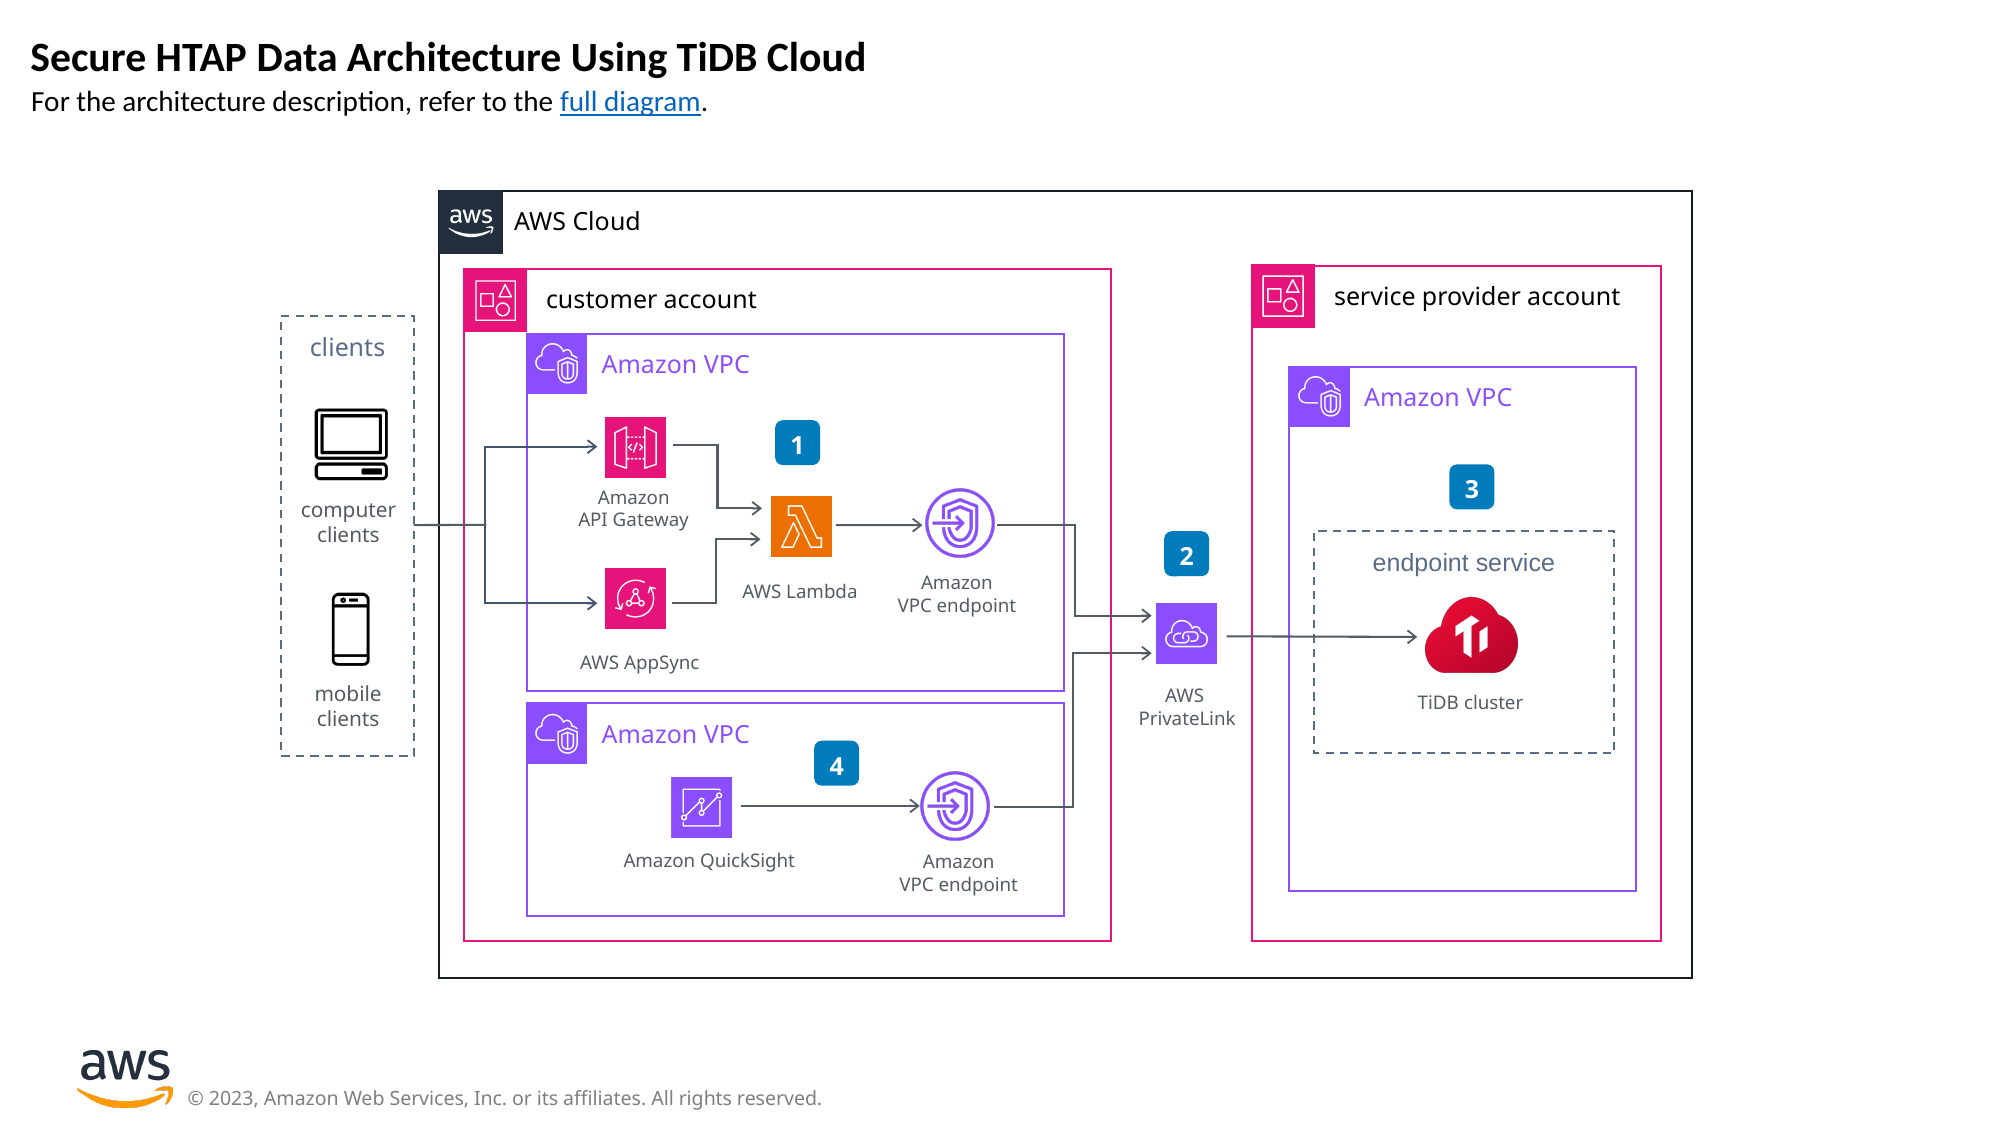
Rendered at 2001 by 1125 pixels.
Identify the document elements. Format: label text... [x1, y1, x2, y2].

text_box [672, 539, 761, 604]
text_box computer clients [282, 489, 413, 555]
picture [1289, 366, 1350, 427]
picture [439, 190, 503, 254]
text_box customer account [463, 604, 1112, 942]
text_box 2 [1163, 530, 1211, 578]
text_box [994, 653, 1152, 807]
text_box 4 [813, 739, 861, 787]
text_box Amazon VPC [1288, 366, 1637, 892]
picture [917, 768, 993, 844]
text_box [672, 445, 762, 509]
text_box For the architecture description, refer to the full diagram. [16, 75, 815, 125]
text_box endpoint service [1313, 530, 1615, 754]
text_box mobile clients [299, 673, 397, 738]
text_box clients [280, 315, 415, 757]
picture [312, 405, 390, 484]
picture [671, 777, 732, 838]
text_box AWS Cloud [438, 190, 1693, 979]
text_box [413, 446, 598, 604]
text_box Amazon VPC [526, 333, 1065, 692]
picture [464, 269, 527, 332]
picture [922, 485, 998, 561]
picture [605, 568, 666, 629]
picture [1425, 597, 1518, 673]
text_box Secure HTAP Data Architecture Using TiDB Cloud [15, 22, 1045, 87]
text_box Amazon VPC endpoint [884, 842, 1033, 903]
text_box 3 [1448, 463, 1496, 511]
picture [1156, 603, 1217, 664]
picture [526, 333, 587, 394]
text_box Amazon VPC [526, 702, 1065, 917]
text_box AWS PrivateLink [1152, 676, 1251, 737]
picture [1251, 264, 1315, 328]
picture [771, 496, 832, 557]
text_box service provider account [1251, 265, 1662, 942]
text_box © 2023, Amazon Web Services, Inc. or its affiliates. All rights reserved. [187, 1085, 850, 1110]
picture [312, 590, 390, 668]
text_box customer account [463, 268, 1112, 525]
picture [605, 417, 666, 478]
picture [76, 1050, 173, 1108]
picture [526, 704, 587, 765]
text_box 1 [774, 419, 822, 467]
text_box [997, 525, 1152, 616]
